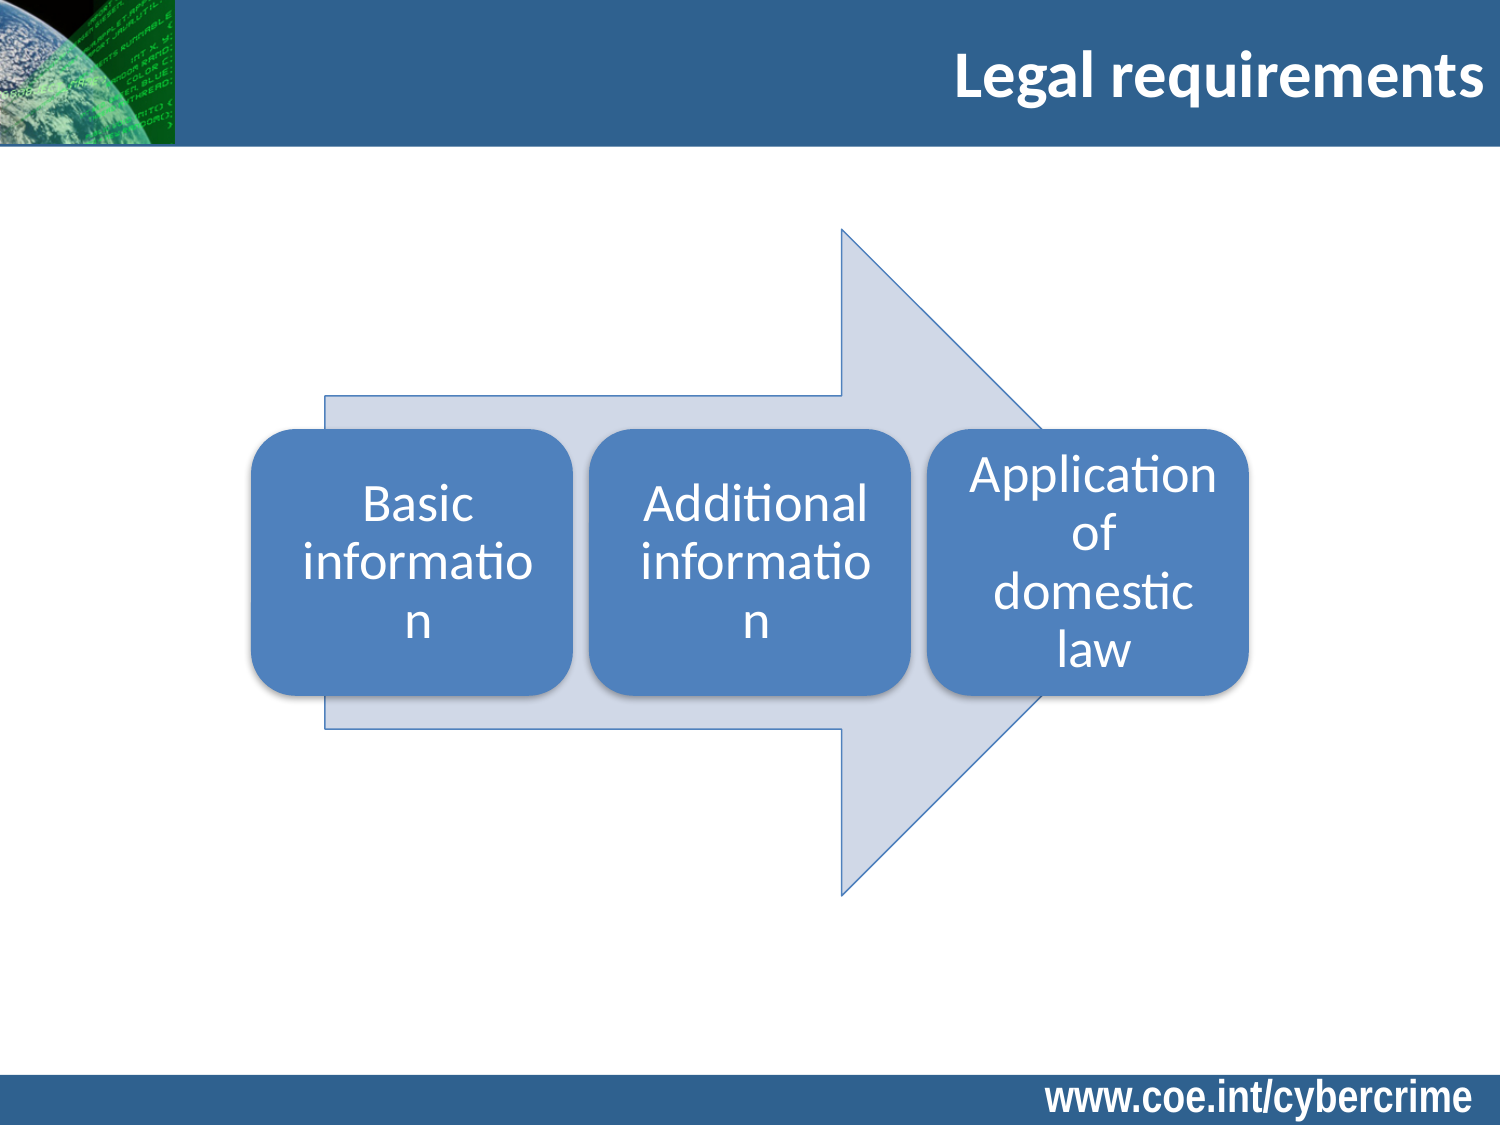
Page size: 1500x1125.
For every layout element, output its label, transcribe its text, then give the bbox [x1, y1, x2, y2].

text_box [249, 228, 1251, 897]
text_box www.coe.int/cybercrime [1030, 1059, 1500, 1125]
text_box [0, 1073, 1030, 1125]
text_box Legal requirements [177, 0, 1500, 149]
picture [0, 0, 175, 144]
